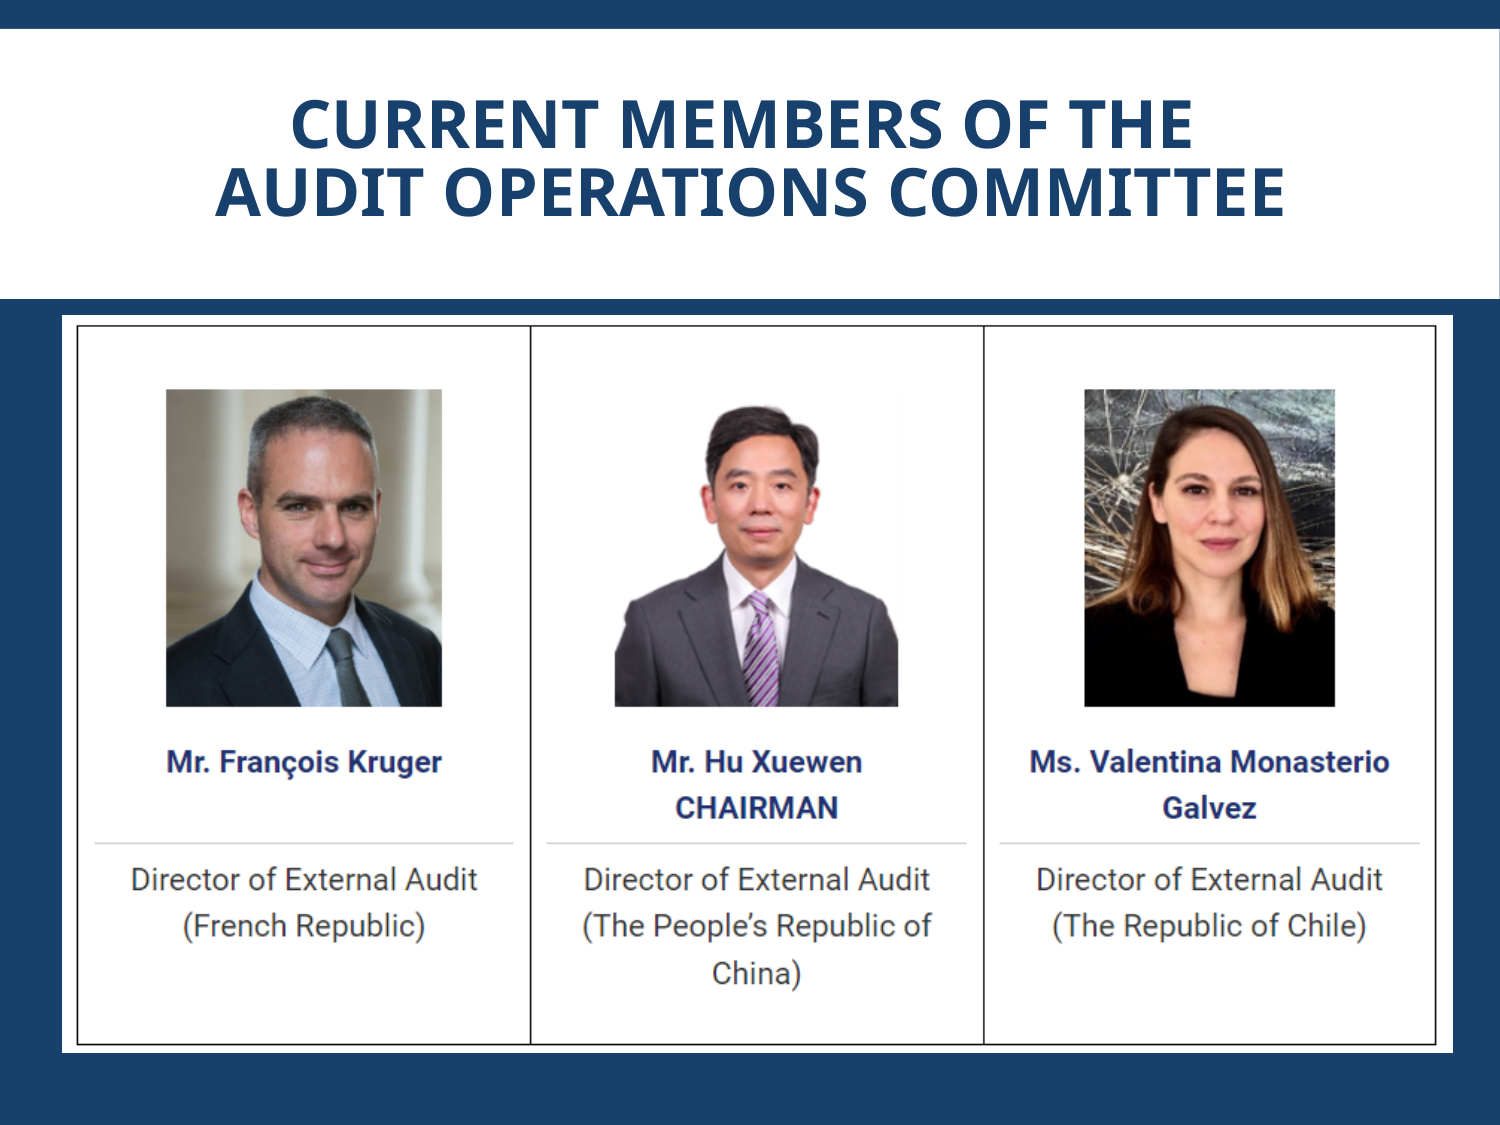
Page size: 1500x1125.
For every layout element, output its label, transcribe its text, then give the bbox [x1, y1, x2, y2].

title Current members of the AUDIT OPERATIONS COMMITTEE [89, 73, 1414, 252]
picture [62, 315, 1453, 1054]
